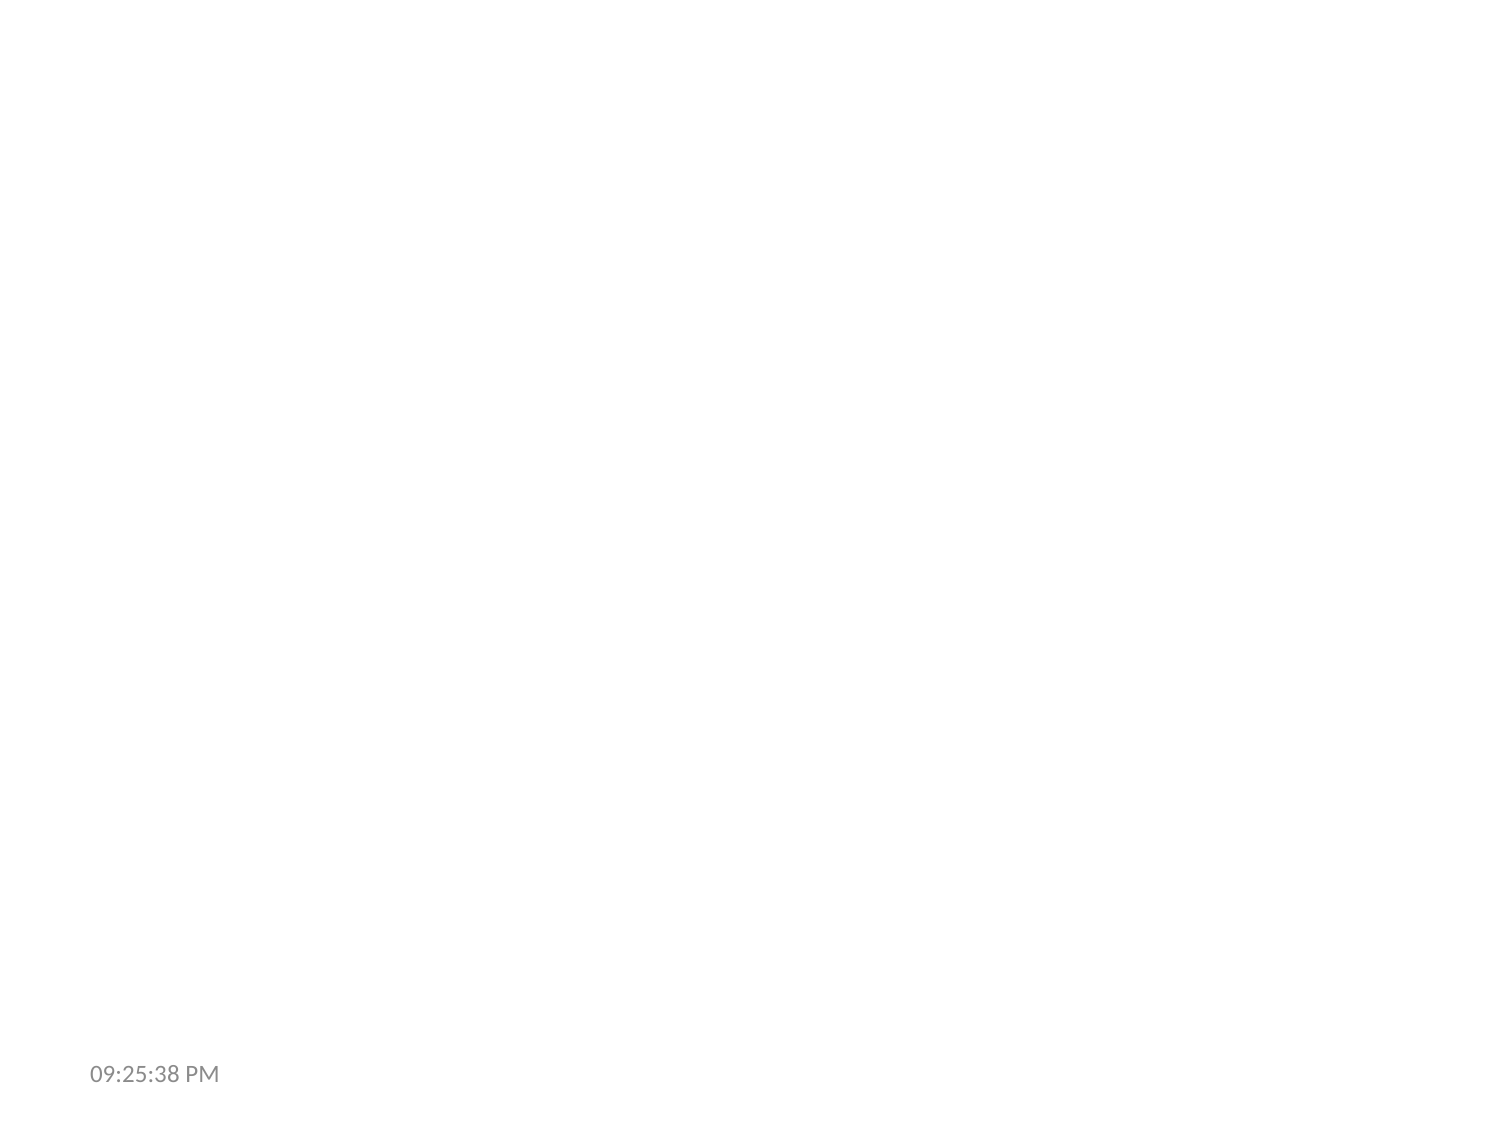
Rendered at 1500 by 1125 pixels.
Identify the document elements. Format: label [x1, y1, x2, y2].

slide_number [75, 1042, 425, 1103]
